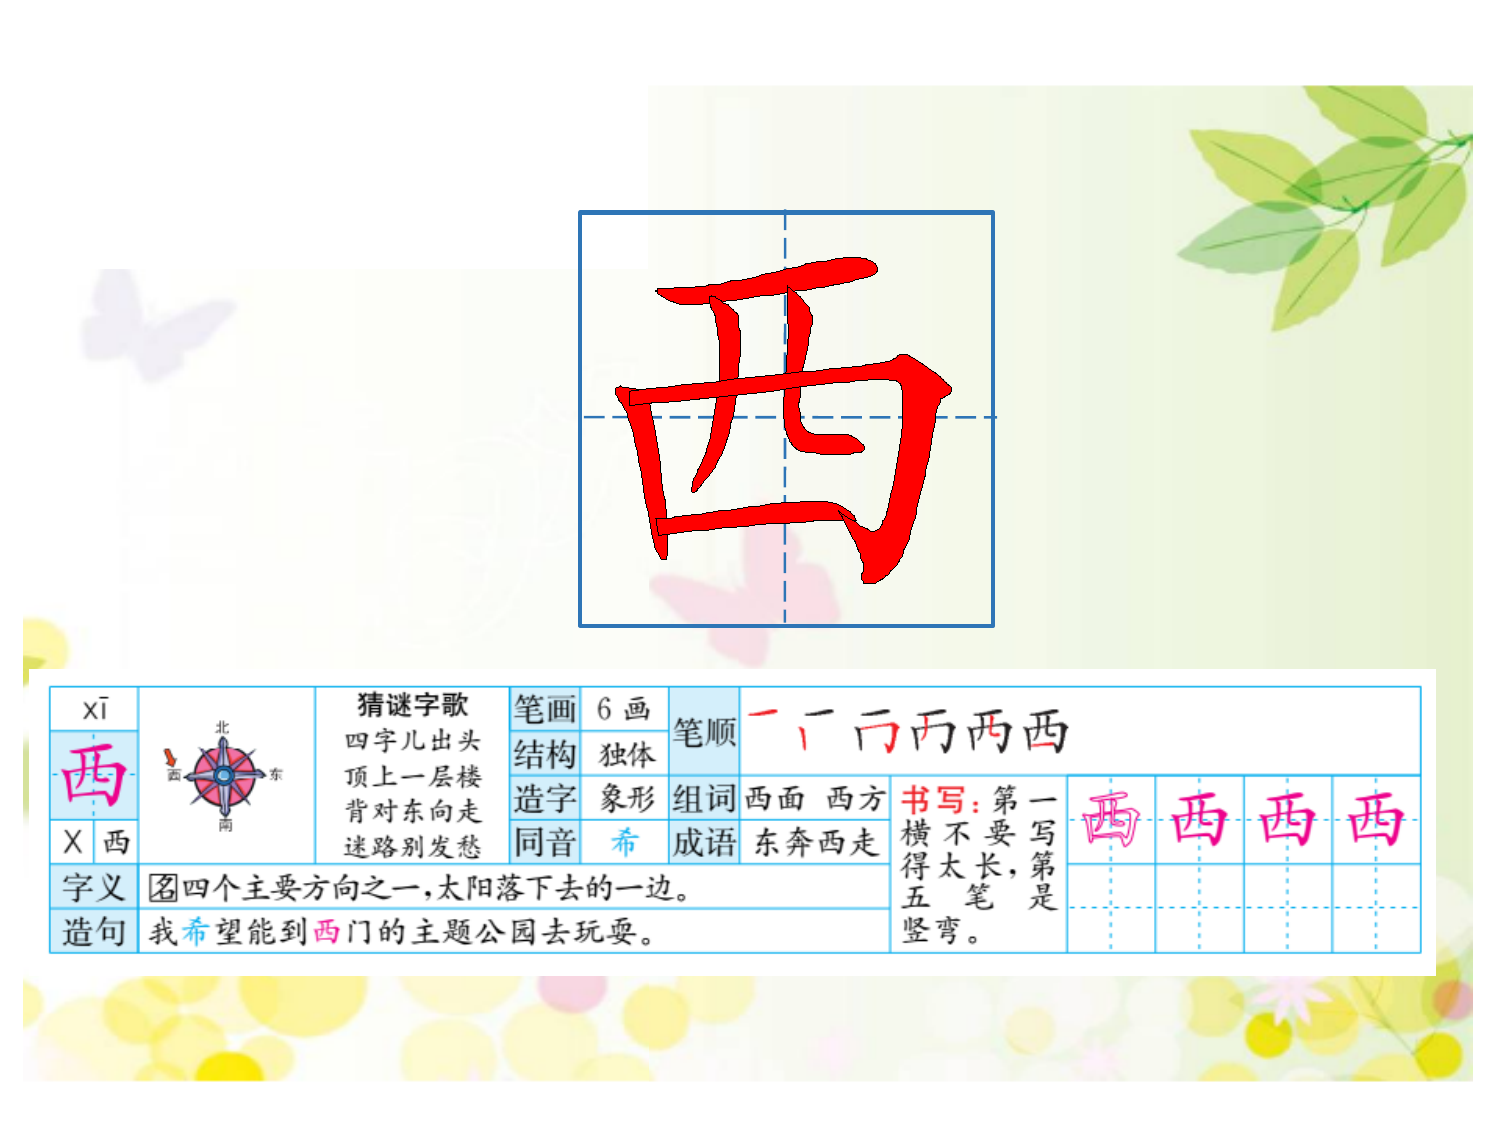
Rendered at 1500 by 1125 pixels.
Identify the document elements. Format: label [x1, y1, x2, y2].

text_box [580, 209, 998, 626]
picture [23, 84, 1473, 1093]
